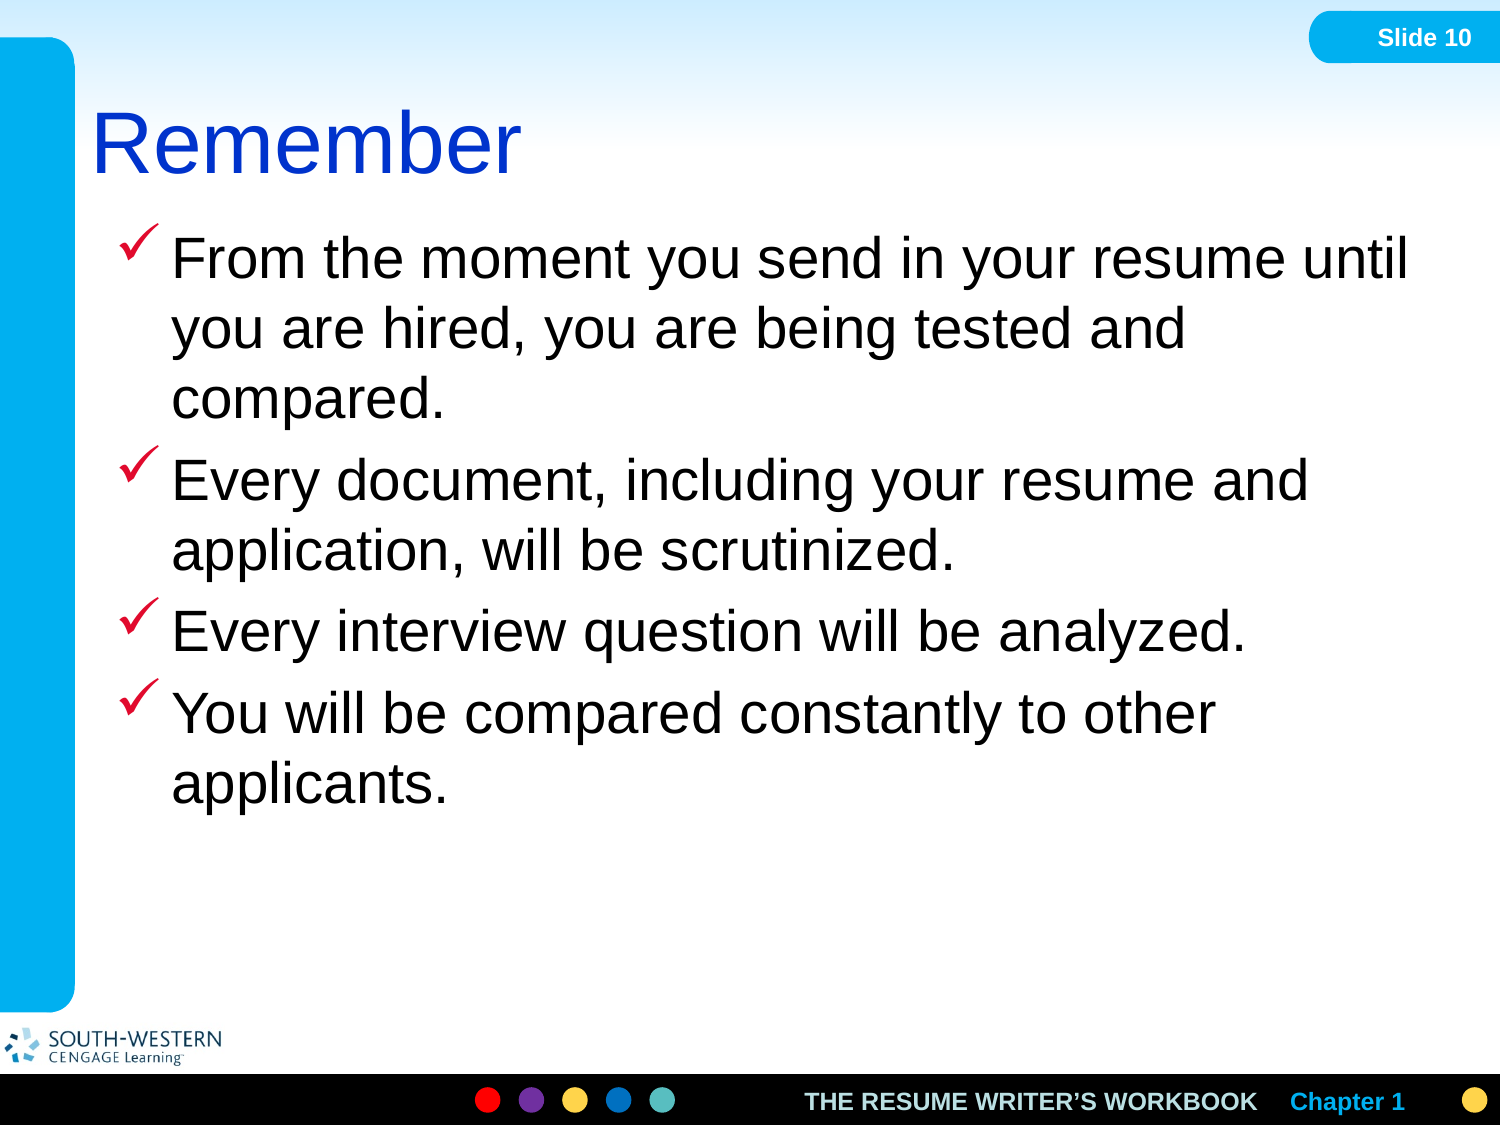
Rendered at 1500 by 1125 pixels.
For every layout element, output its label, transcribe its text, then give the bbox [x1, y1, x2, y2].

picture [0, 1022, 225, 1073]
title Remember [74, 44, 1426, 233]
slide_number Slide 10 [1312, 13, 1488, 93]
list From the moment you send in your resume until you are hired, you are being tested and compared. Every document, including your resume and application, will be scrutinized. Every interview question will be analyzed. You will be compared constantly to other applicants. [99, 212, 1451, 956]
footer Chapter 1 [1274, 1075, 1476, 1125]
